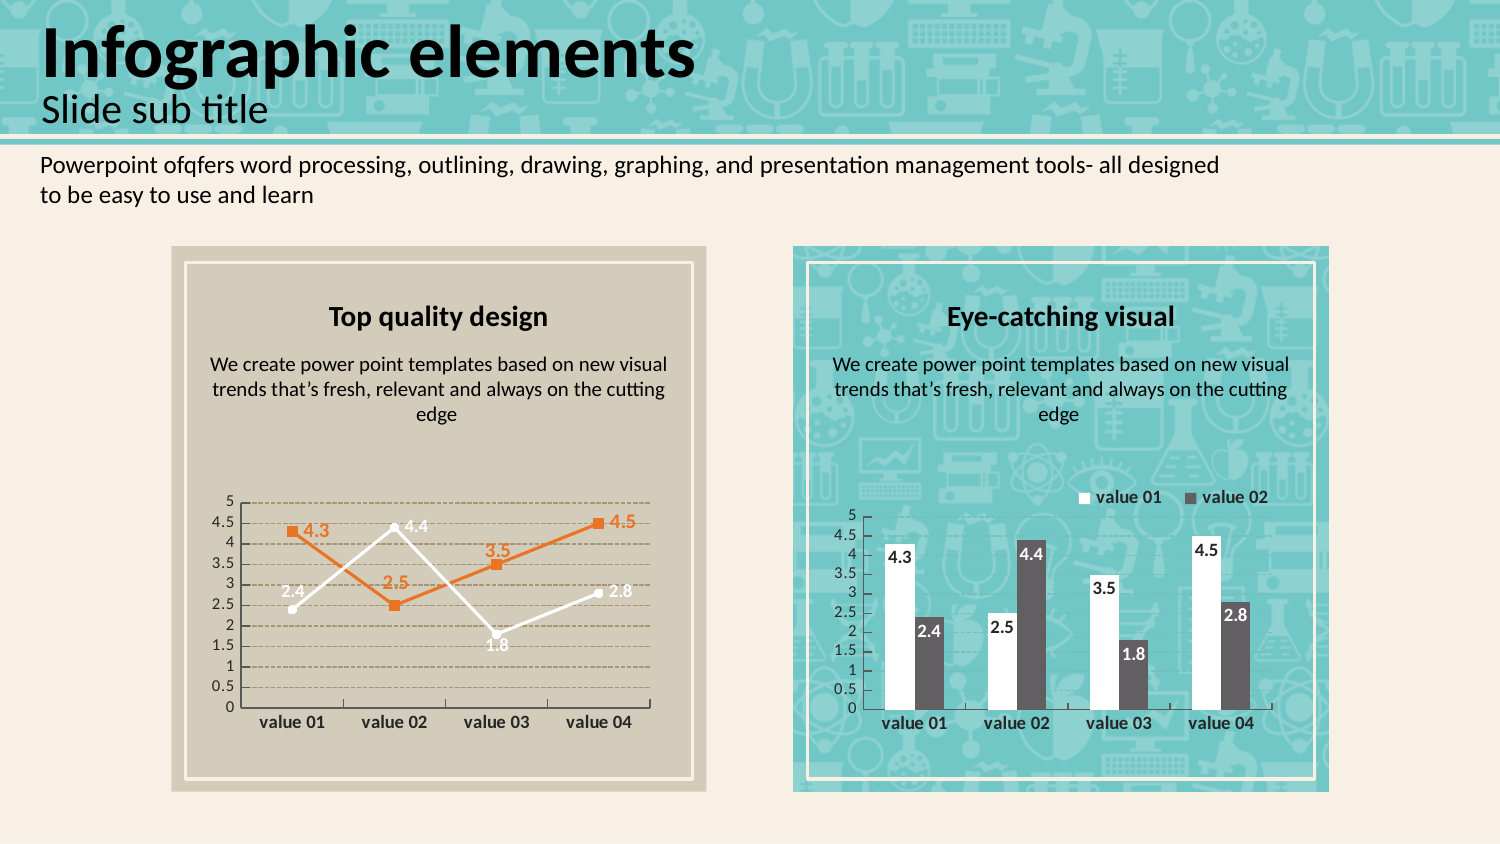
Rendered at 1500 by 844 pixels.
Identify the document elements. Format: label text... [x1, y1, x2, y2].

list Slide sub title [41, 108, 1365, 146]
picture [0, 0, 1500, 134]
list Infographic elements [41, 19, 1365, 108]
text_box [170, 245, 707, 792]
text_box Powerpoint ofqfers word processing, outlining, drawing, graphing, and presentation management tools- all designed to be easy to use and learn [40, 148, 1247, 209]
picture [793, 245, 1329, 792]
chart [209, 473, 669, 739]
chart [831, 485, 1291, 741]
